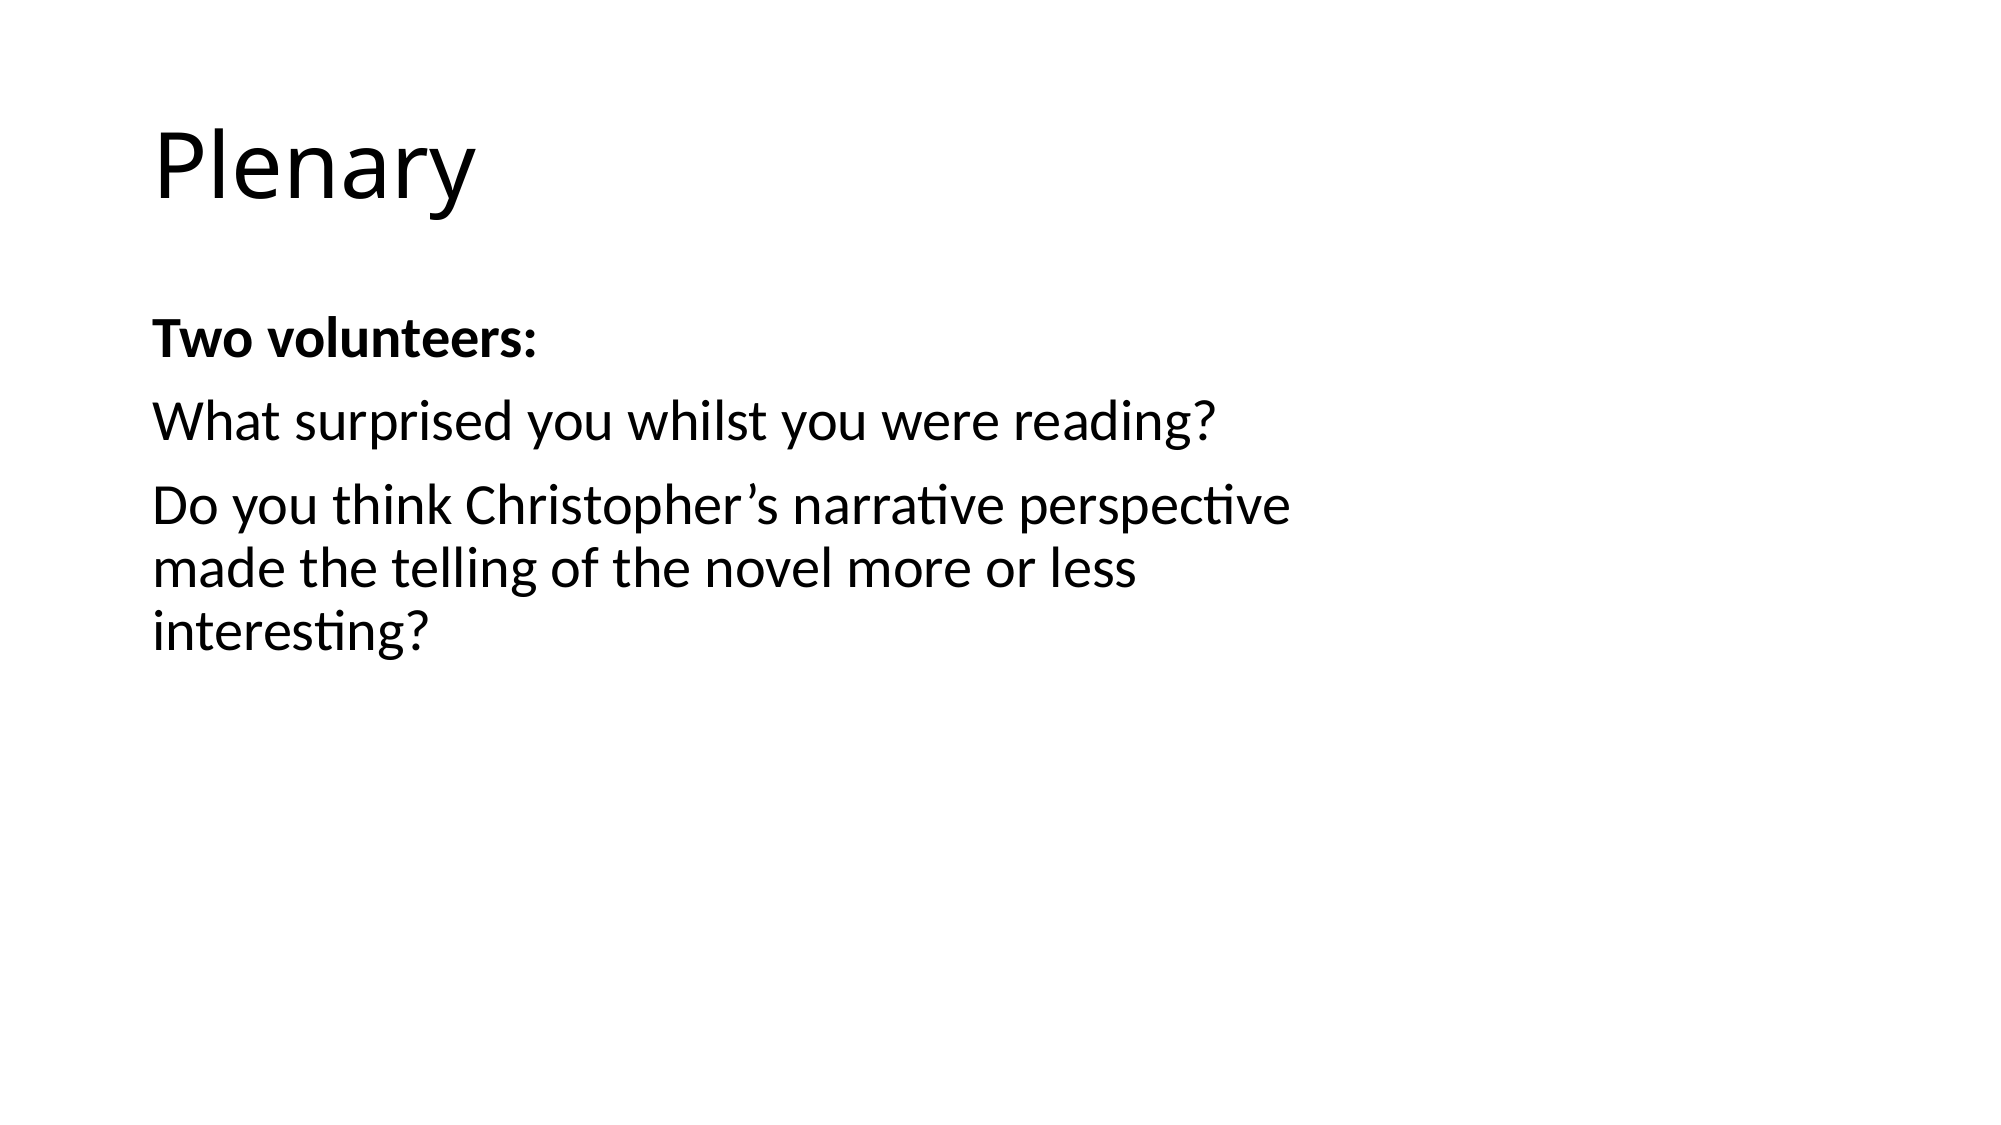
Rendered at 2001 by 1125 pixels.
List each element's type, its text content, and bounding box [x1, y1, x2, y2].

list Two volunteers: What surprised you whilst you were reading? Do you think Christopher’s narrative perspective made the telling of the novel more or less interesting? [137, 299, 1396, 679]
title Plenary [137, 59, 1863, 278]
